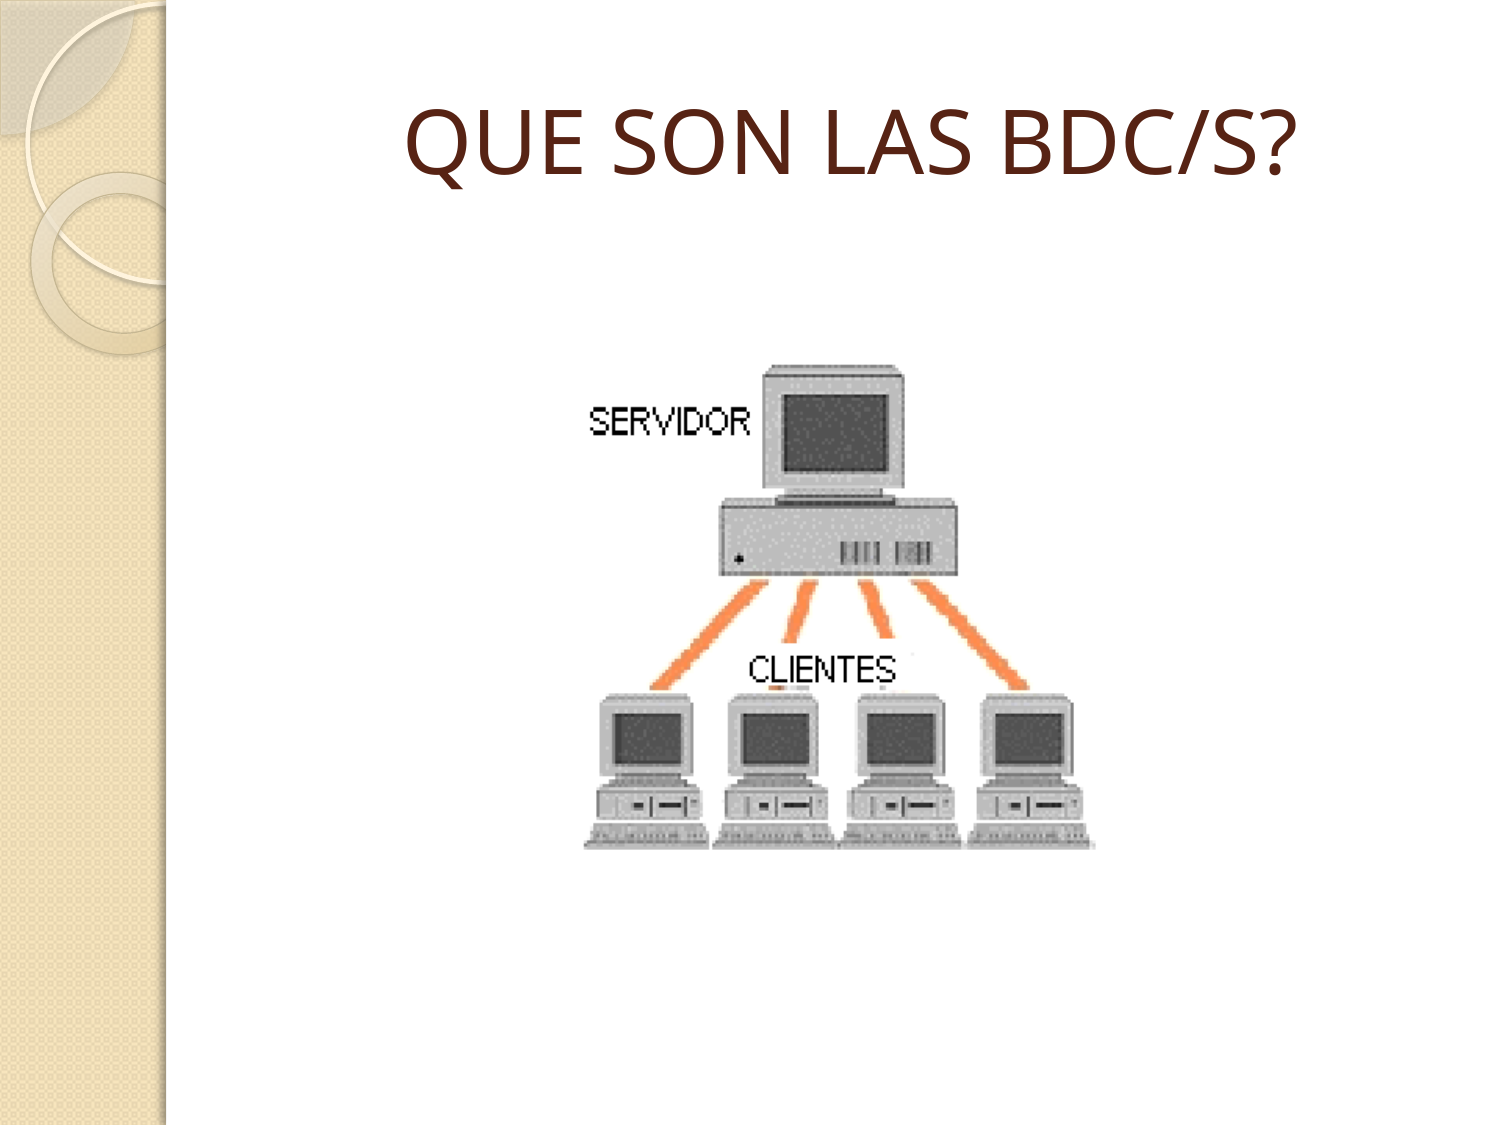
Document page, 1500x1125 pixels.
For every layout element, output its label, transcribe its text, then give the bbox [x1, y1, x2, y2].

title QUE SON LAS BDC/S? [235, 45, 1466, 233]
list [555, 351, 1146, 912]
